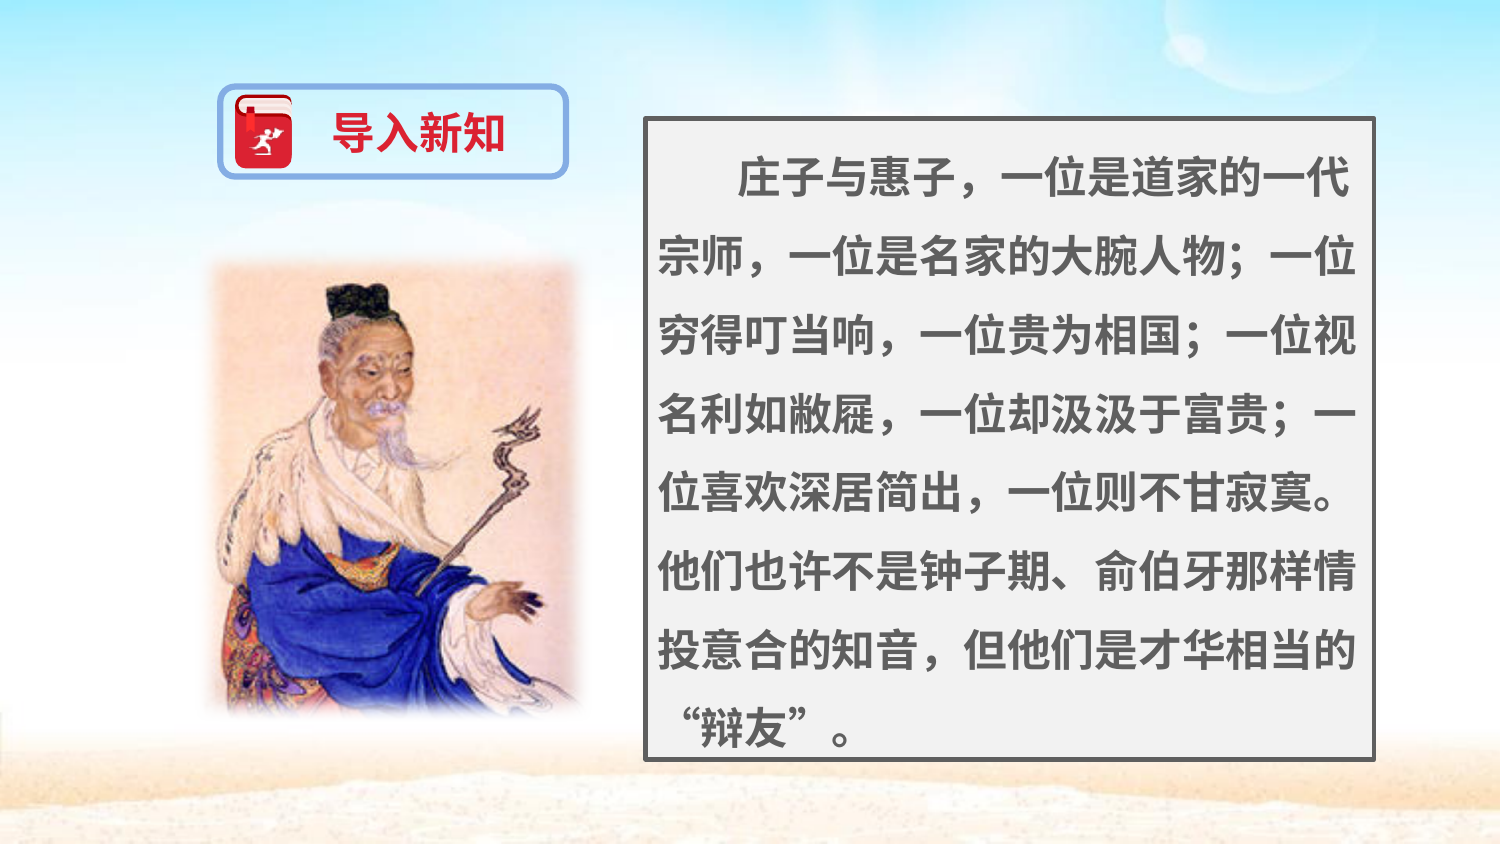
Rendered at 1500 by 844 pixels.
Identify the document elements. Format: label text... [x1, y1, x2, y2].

text_box 庄子与惠子，一位是道家的一代宗师，一位是名家的大腕人物；一位穷得叮当响，一位贵为相国；一位视名利如敝屣，一位却汲汲于富贵；一位喜欢深居简出，一位则不甘寂寞。他们也许不是钟子期、俞伯牙那样情投意合的知音，但他们是才华相当的“辩友”。 [645, 118, 1374, 760]
picture [0, 0, 1500, 844]
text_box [220, 86, 566, 177]
